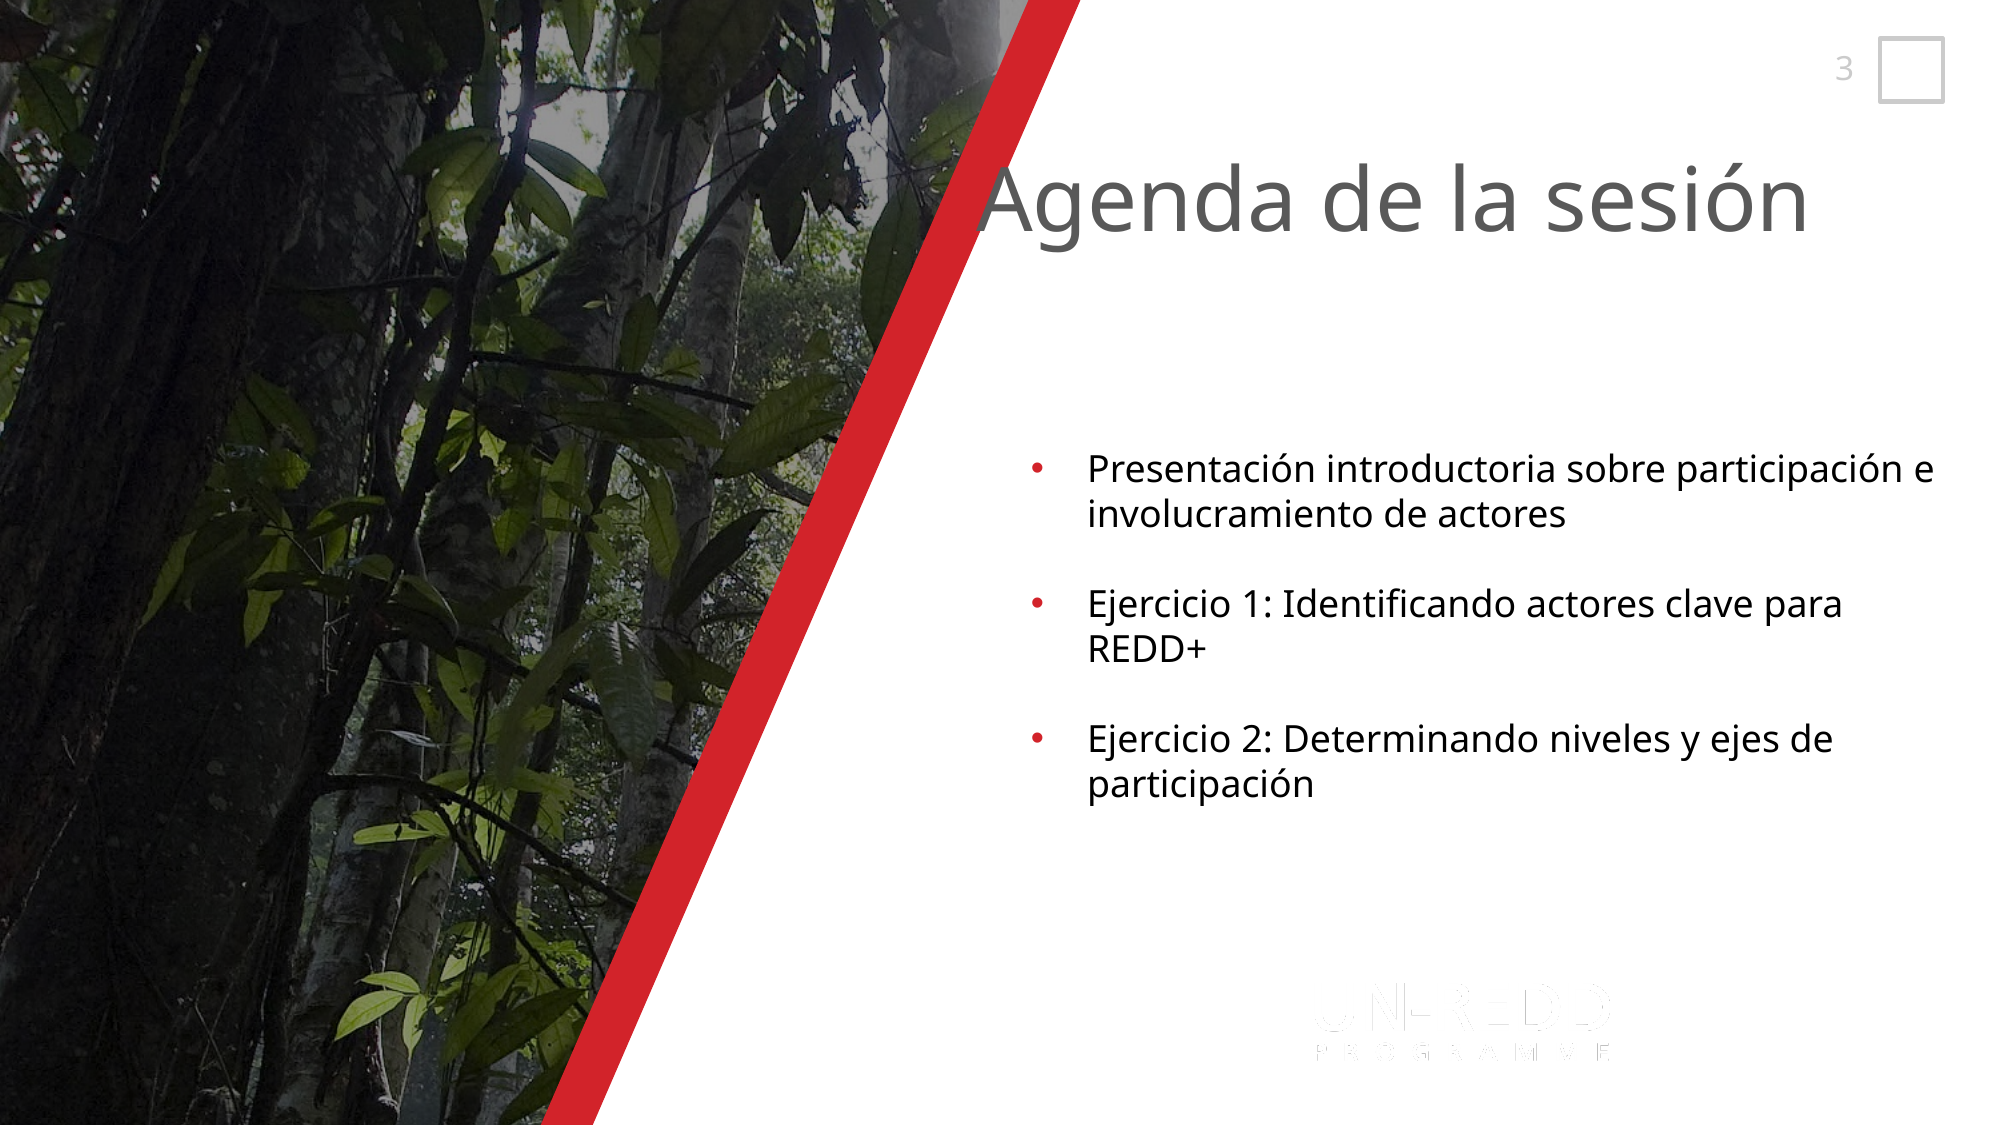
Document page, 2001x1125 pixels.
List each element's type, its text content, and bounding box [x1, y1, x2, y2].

list Presentación introductoria sobre participación e involucramiento de actores Ejercicio 1: Identificando actores clave para REDD+ Ejercicio 2: Determinando niveles y ejes de participación [1015, 437, 1964, 934]
picture [1314, 983, 1610, 1061]
picture [0, 0, 1028, 1125]
